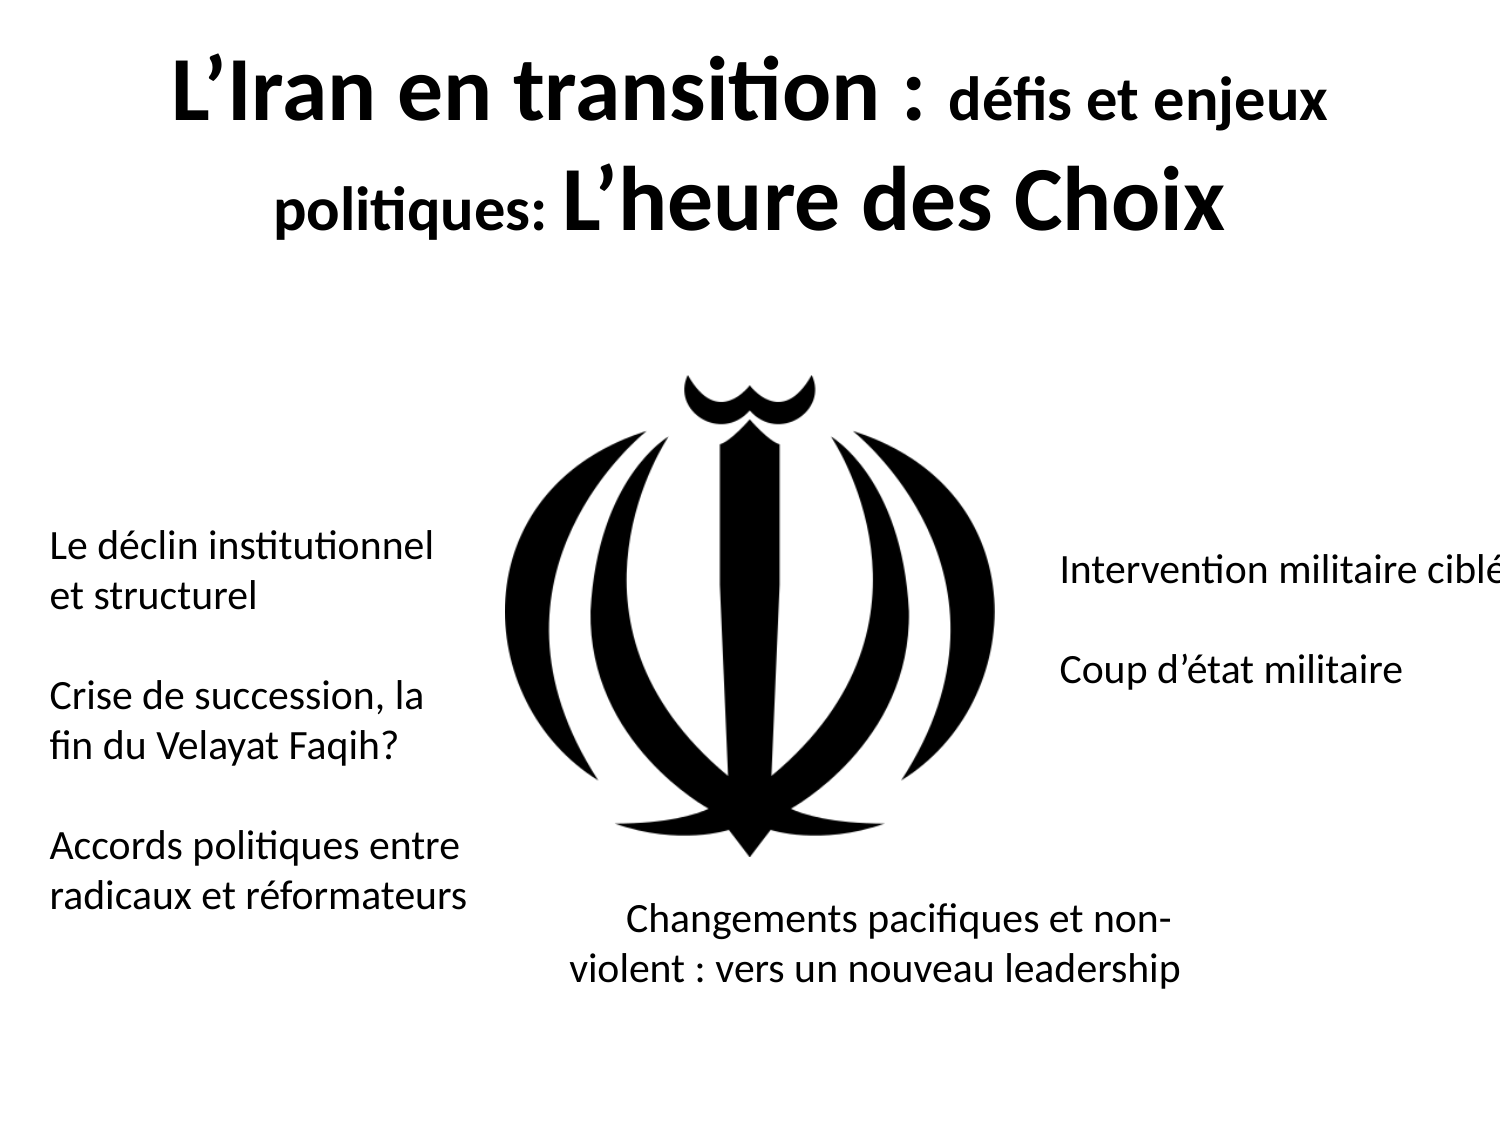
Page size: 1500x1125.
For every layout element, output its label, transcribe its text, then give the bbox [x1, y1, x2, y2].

text_box Changements pacifiques et non- violent : vers un nouveau leadership [492, 883, 1258, 999]
title L’Iran en transition : défis et enjeux politiques: L’heure des Choix [75, 45, 1425, 233]
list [504, 375, 996, 857]
text_box Le déclin institutionnel et structurel Crise de succession, la fin du Velayat Faqih? Accords politiques entre radicaux et réformateurs [34, 510, 493, 976]
text_box Intervention militaire ciblée Coup d’état militaire [1044, 534, 1500, 750]
